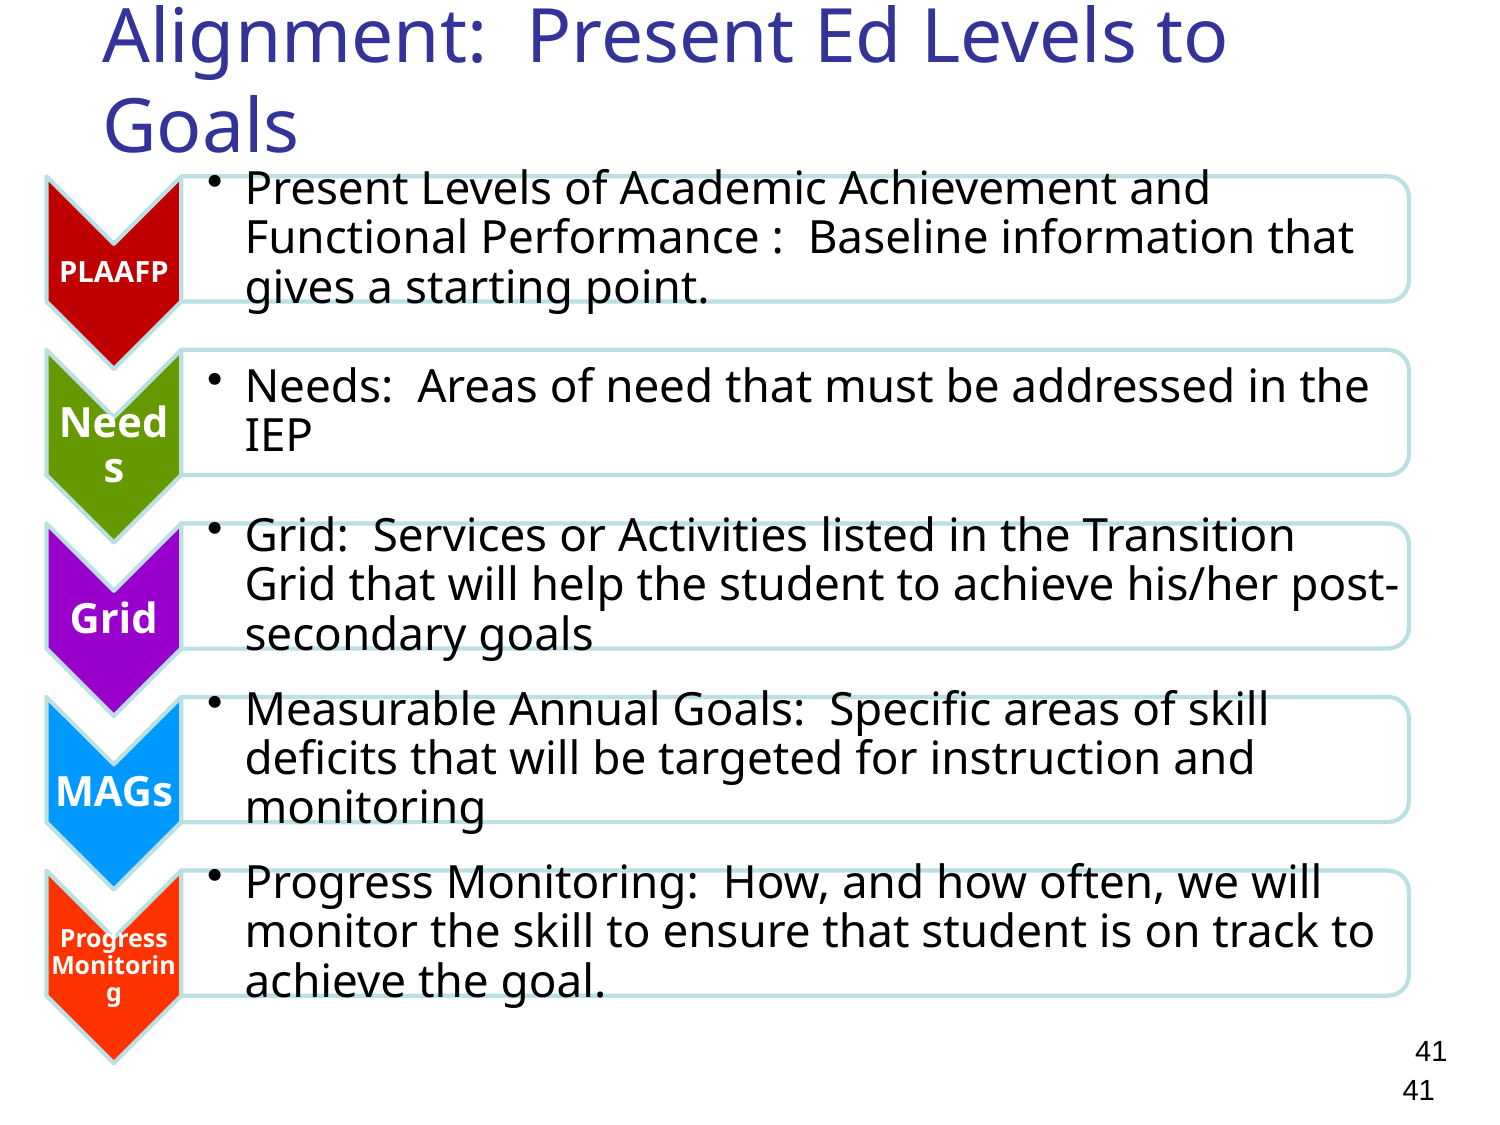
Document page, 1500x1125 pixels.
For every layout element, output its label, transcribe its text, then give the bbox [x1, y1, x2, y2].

slide_number 41 [1349, 1063, 1451, 1103]
text_box 41 [1414, 1024, 1463, 1103]
title Alignment: Present Ed Levels to Goals [87, 24, 1413, 130]
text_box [46, 175, 1410, 1064]
